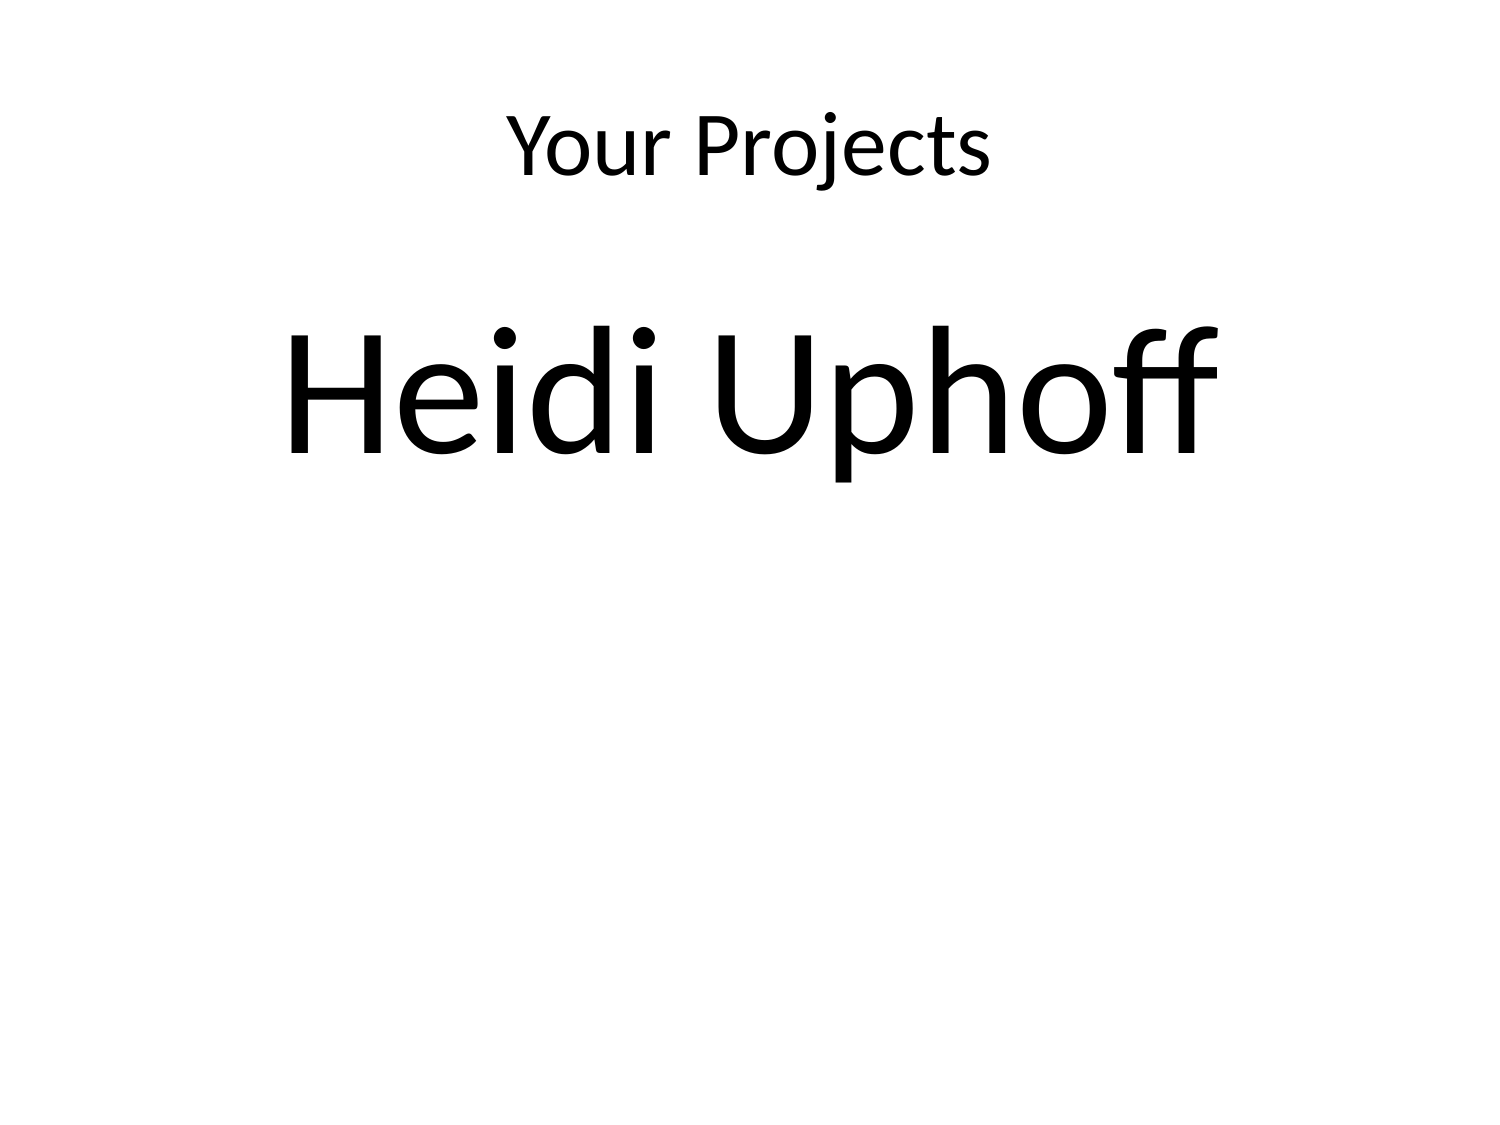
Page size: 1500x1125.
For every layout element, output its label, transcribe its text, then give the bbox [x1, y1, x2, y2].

title Your Projects [75, 45, 1425, 233]
list Heidi Uphoff [75, 262, 1425, 1005]
